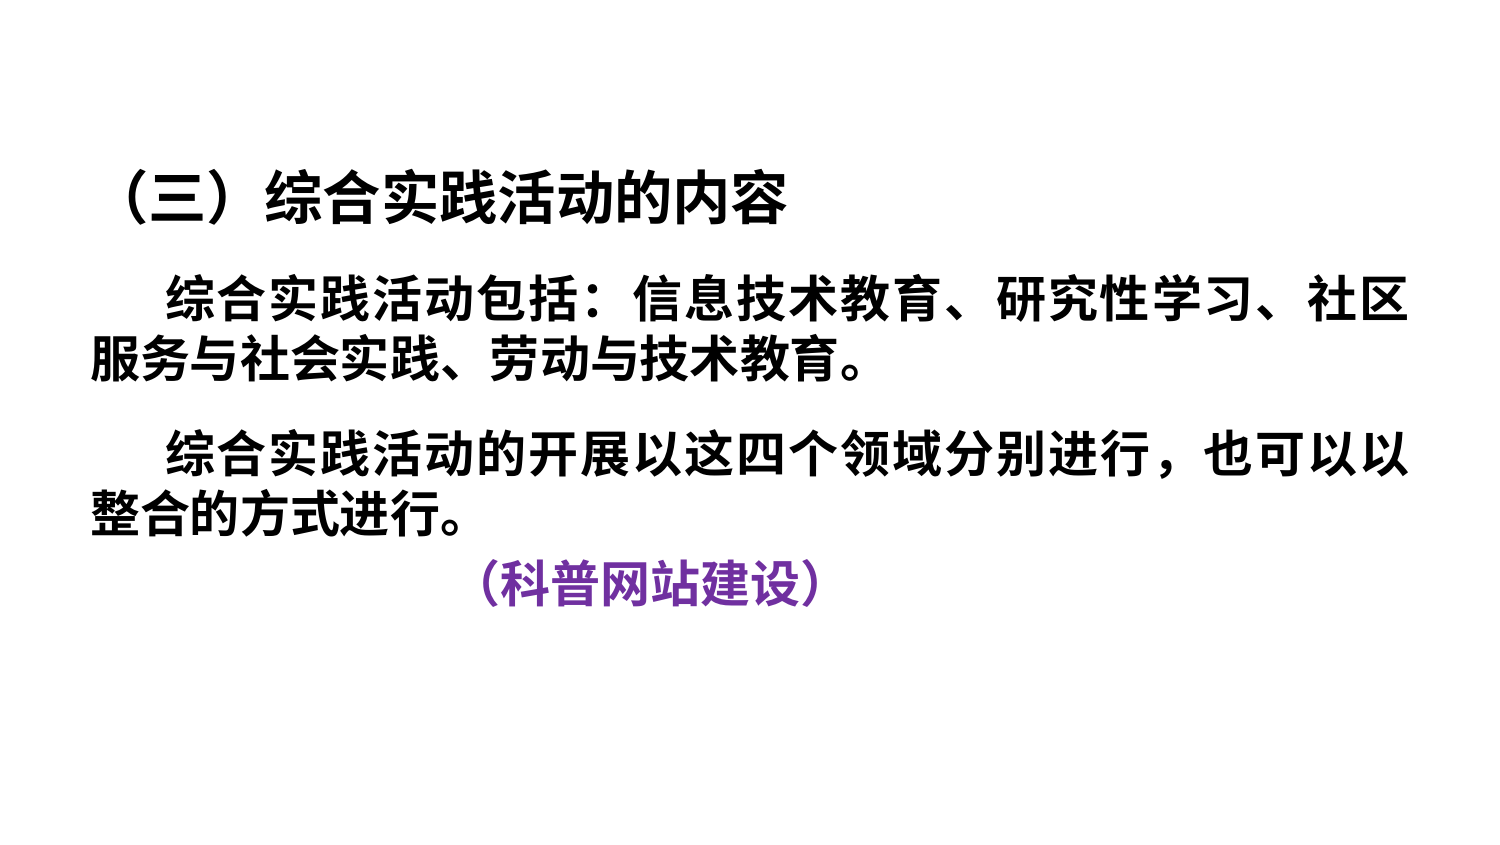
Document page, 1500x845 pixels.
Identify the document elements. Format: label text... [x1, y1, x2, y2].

list （三）综合实践活动的内容 综合实践活动包括：信息技术教育、研究性学习、社区服务与社会实践、劳动与技术教育。 综合实践活动的开展以这四个领域分别进行，也可以以整合的方式进行。 （科普网站建设） [74, 153, 1426, 654]
